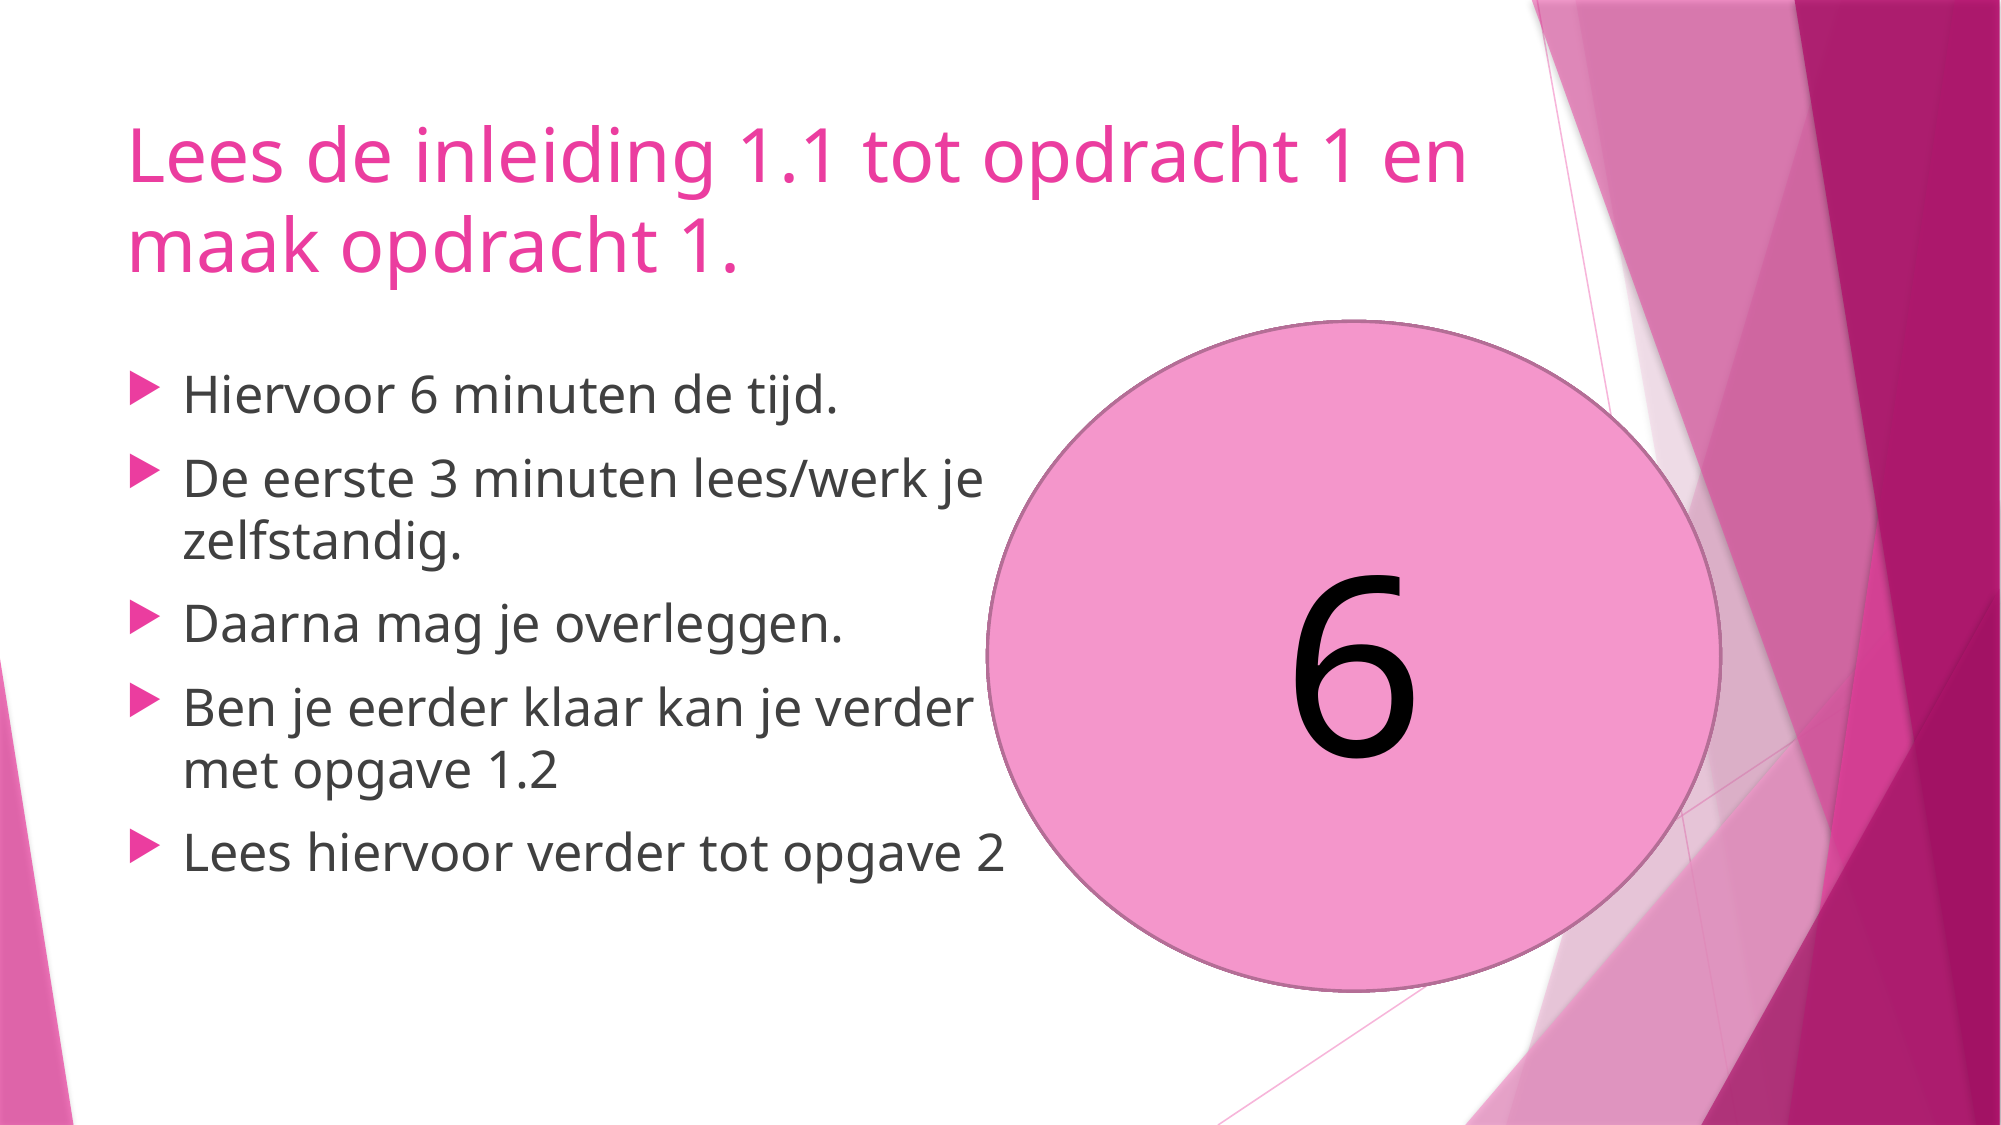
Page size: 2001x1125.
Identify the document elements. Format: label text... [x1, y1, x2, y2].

text_box 6 [985, 319, 1723, 993]
title Lees de inleiding 1.1 tot opdracht 1 en maak opdracht 1. [111, 99, 1522, 317]
list Hiervoor 6 minuten de tijd. De eerste 3 minuten lees/werk je zelfstandig. Daarna mag je overleggen. Ben je eerder klaar kan je verder met opgave 1.2 Lees hiervoor verder tot opgave 2 [111, 354, 1046, 992]
